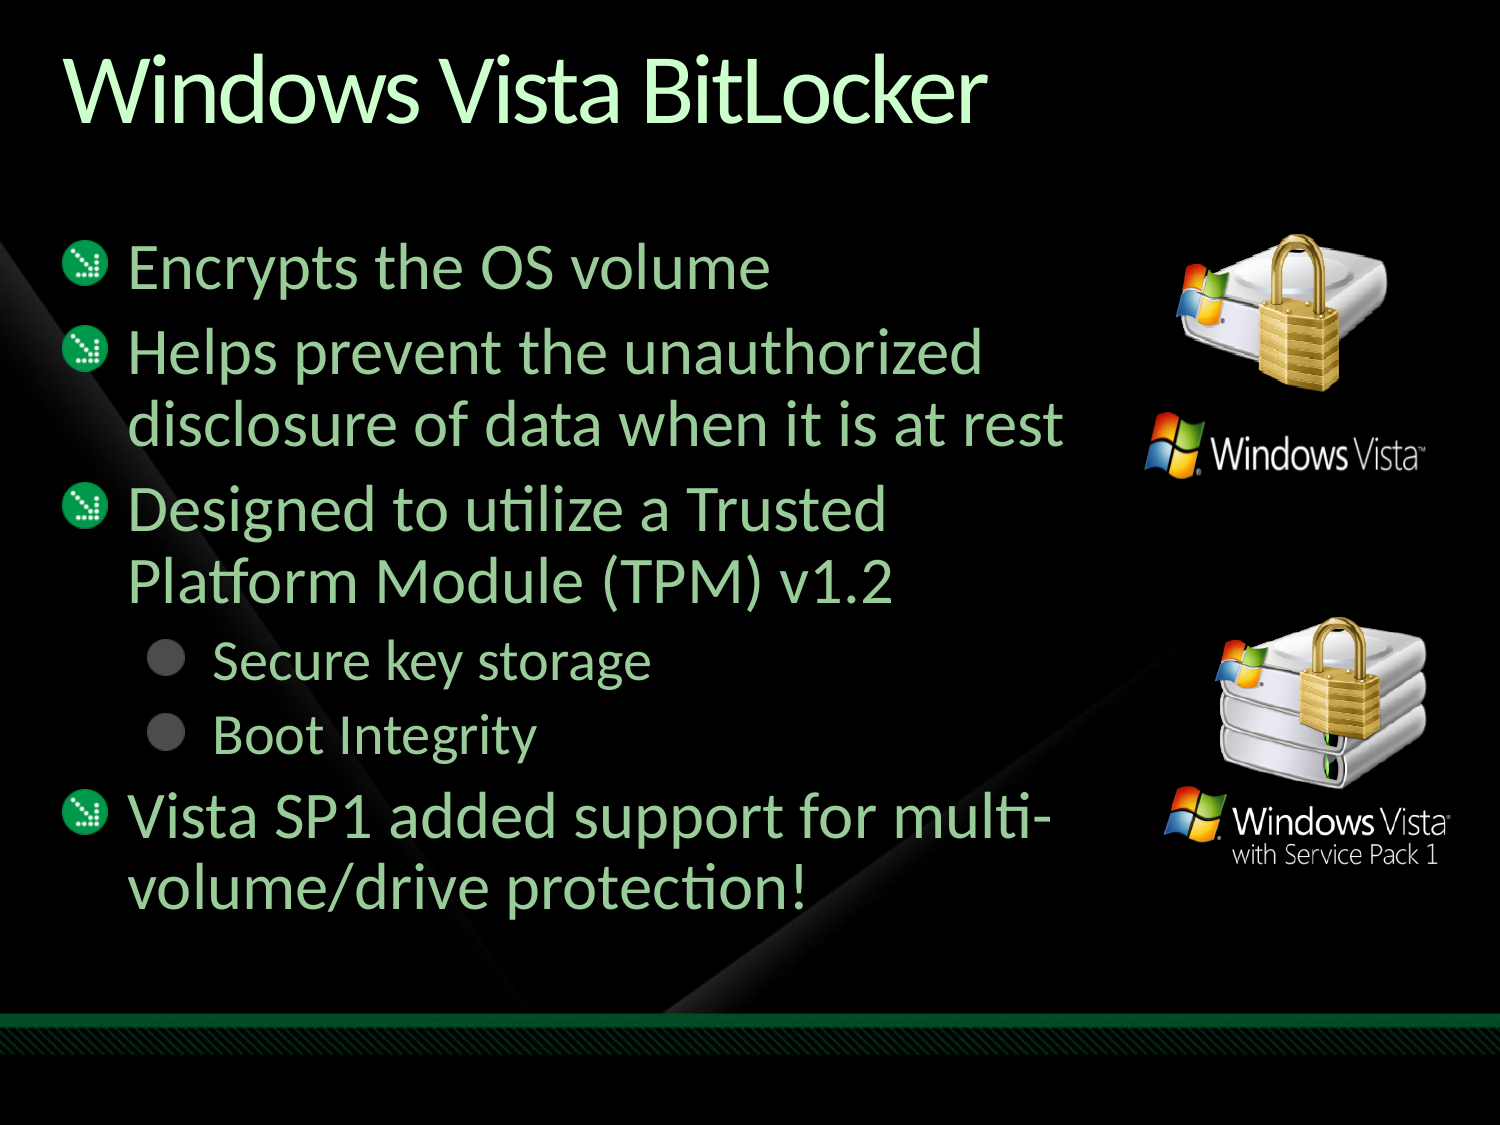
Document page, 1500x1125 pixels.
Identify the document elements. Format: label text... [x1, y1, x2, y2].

title Windows Vista BitLocker [62, 37, 1438, 147]
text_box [1143, 233, 1428, 483]
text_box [1163, 616, 1453, 867]
picture [0, 0, 1500, 1125]
list Encrypts the OS volume Helps prevent the unauthorized disclosure of data when it is at rest Designed to utilize a Trusted Platform Module (TPM) v1.2 Secure key storage Boot Integrity Vista SP1 added support for multi-volume/drive protection! [62, 231, 1121, 924]
